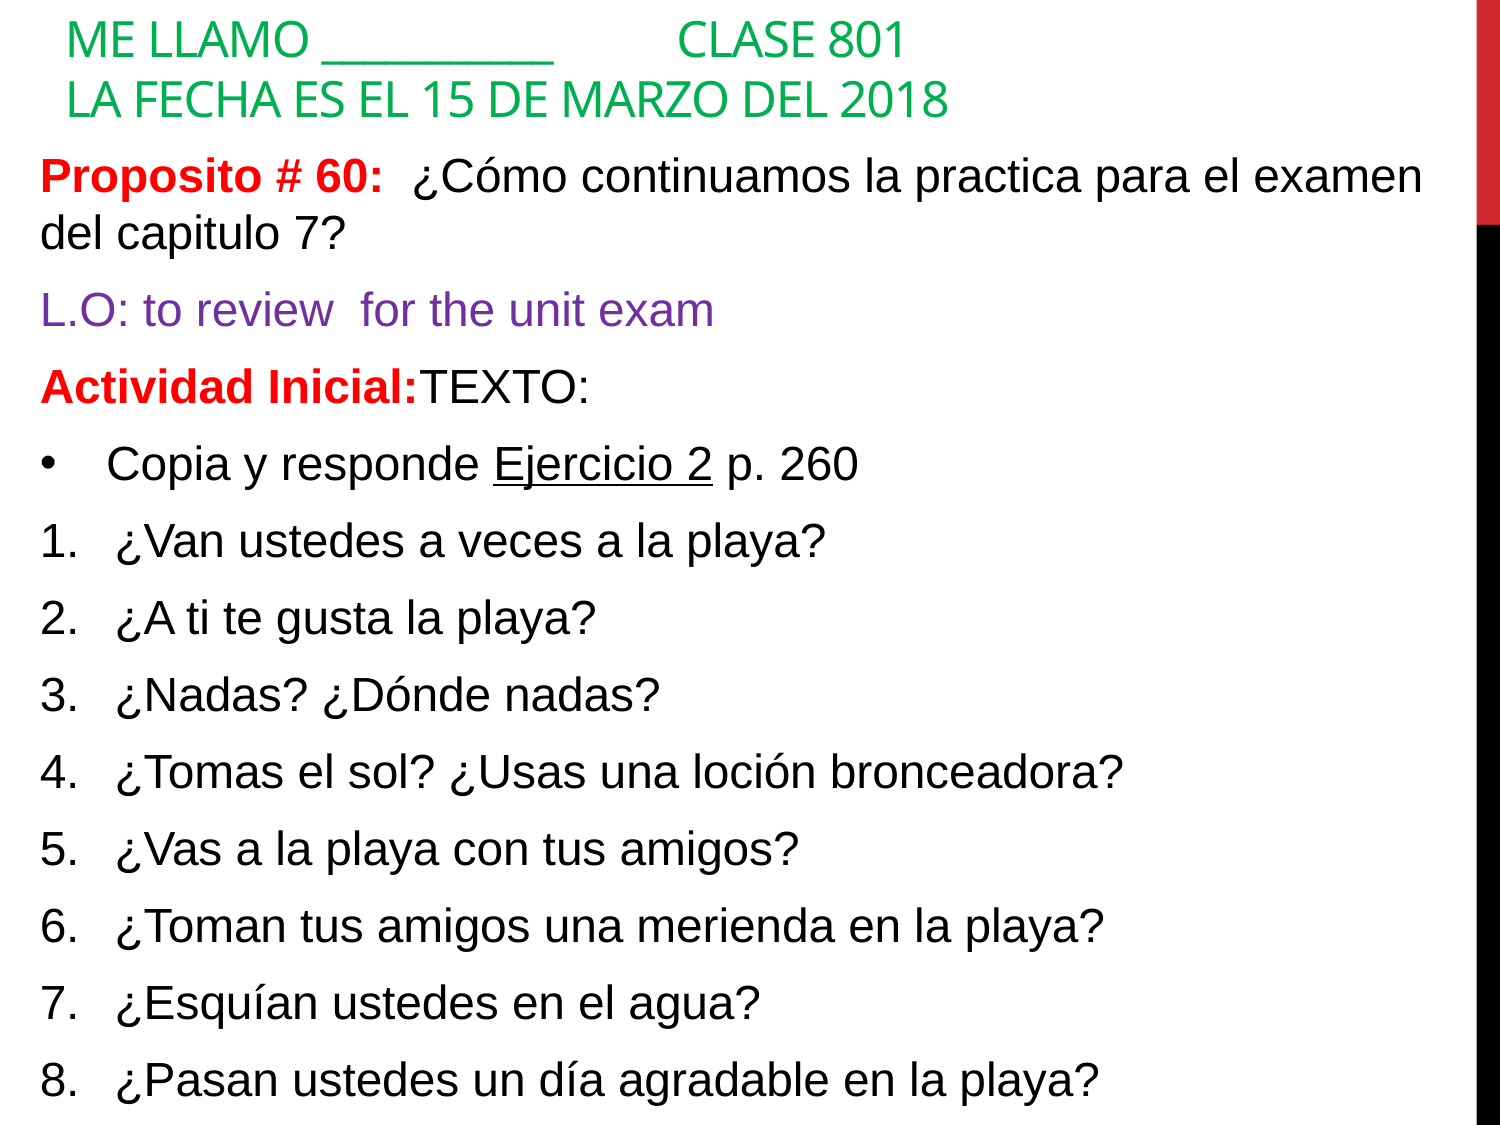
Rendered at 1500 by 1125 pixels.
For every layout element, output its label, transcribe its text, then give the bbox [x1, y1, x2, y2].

text_box Me llamo ___________ Clase 801 la fecha es el 15 de marzo del 2018 [50, 0, 1438, 225]
text_box Proposito # 60: ¿Cómo continuamos la practica para el examen del capitulo 7? L.O: to review for the unit exam Actividad Inicial:TEXTO: Copia y responde Ejercicio 2 p. 260 ¿Van ustedes a veces a la playa? ¿A ti te gusta la playa? ¿Nadas? ¿Dónde nadas? ¿Tomas el sol? ¿Usas una loción bronceadora? ¿Vas a la playa con tus amigos? ¿Toman tus amigos una merienda en la playa? ¿Esquían ustedes en el agua? ¿Pasan ustedes un día agradable en la playa? [24, 137, 1475, 1125]
